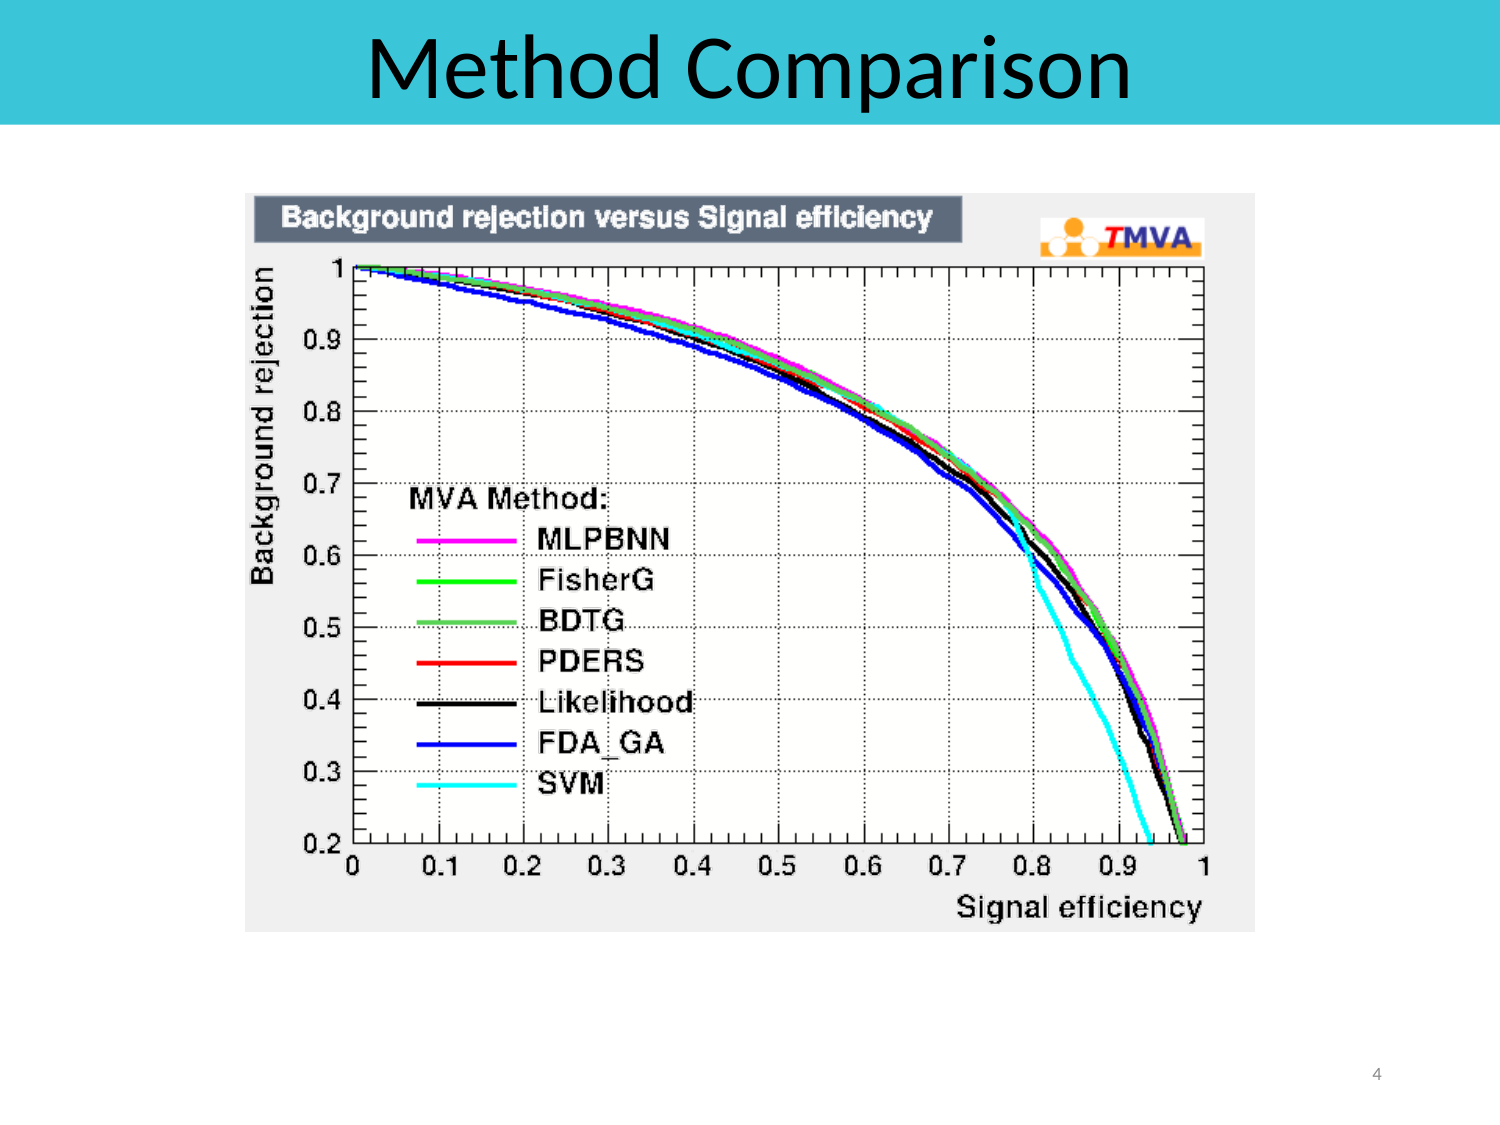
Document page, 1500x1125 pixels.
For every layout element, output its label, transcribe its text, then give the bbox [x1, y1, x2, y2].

picture [245, 193, 1255, 932]
text_box Method Comparison [0, 0, 1500, 125]
slide_number 4 [1059, 1042, 1397, 1103]
